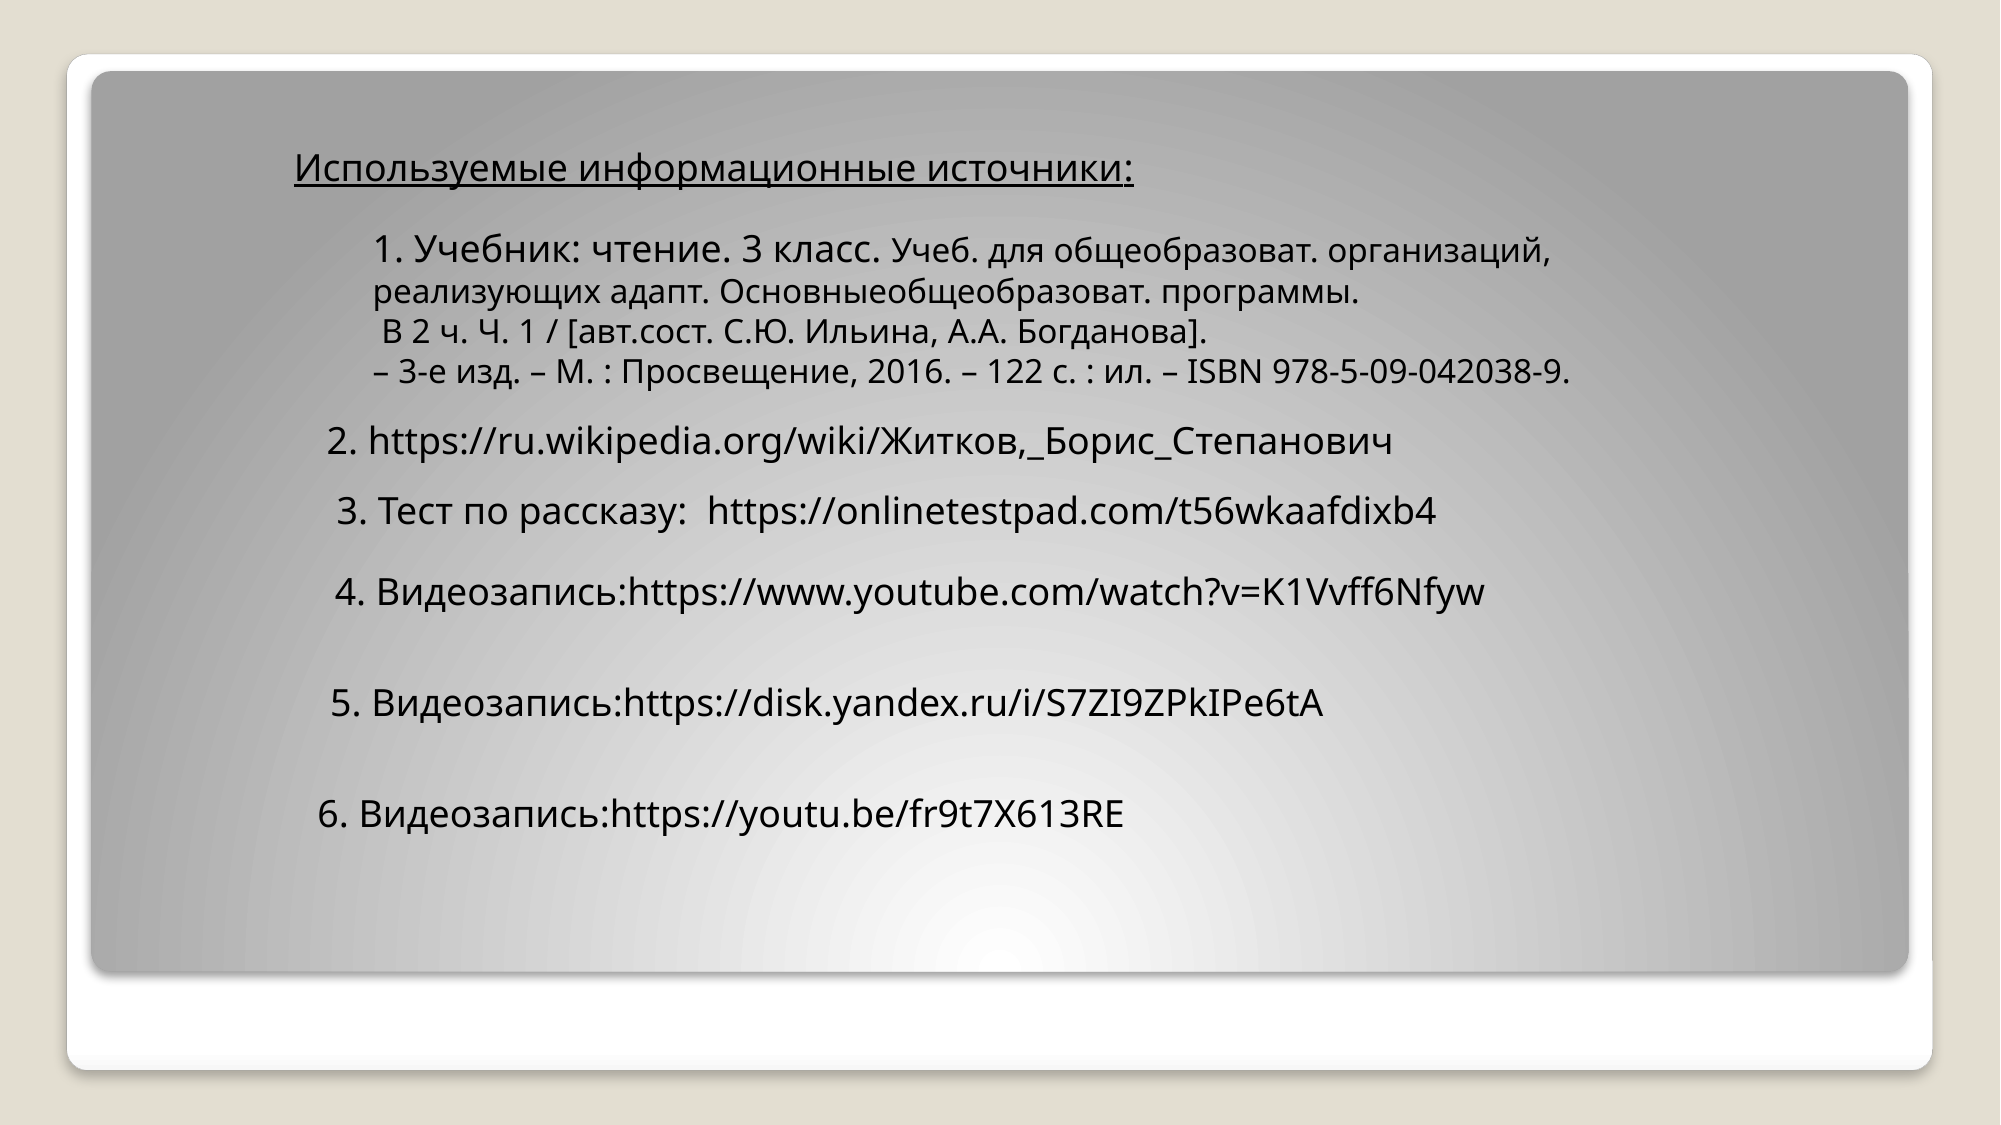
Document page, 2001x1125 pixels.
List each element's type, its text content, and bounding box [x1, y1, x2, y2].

text_box 4. Видеозапись:https://www.youtube.com/watch?v=K1Vvff6Nfyw [319, 560, 1511, 621]
text_box 5. Видеозапись:https://disk.yandex.ru/i/S7ZI9ZPkIPe6tA [315, 671, 1339, 731]
text_box 2. https://ru.wikipedia.org/wiki/Житков,_Борис_Степанович [311, 409, 1410, 470]
text_box Используемые информационные источники: [279, 136, 1149, 196]
text_box 3. Тест по рассказу: https://onlinetestpad.com/t56wkaafdixb4 [321, 479, 1462, 540]
text_box 1. Учебник: чтение. 3 класс. Учеб. для общеобразоват. организаций, реализующих адапт. Основныеобщеобразоват. программы. В 2 ч. Ч. 1 / [авт.сост. С.Ю. Ильина, А.А. Богданова]. – 3-е изд. – М. : Просвещение, 2016. – 122 с. : ил. – ISBN 978-5-09-042038-9. [357, 217, 1597, 398]
text_box 6. Видеозапись:https://youtu.be/fr9t7X613RE [302, 782, 1141, 842]
